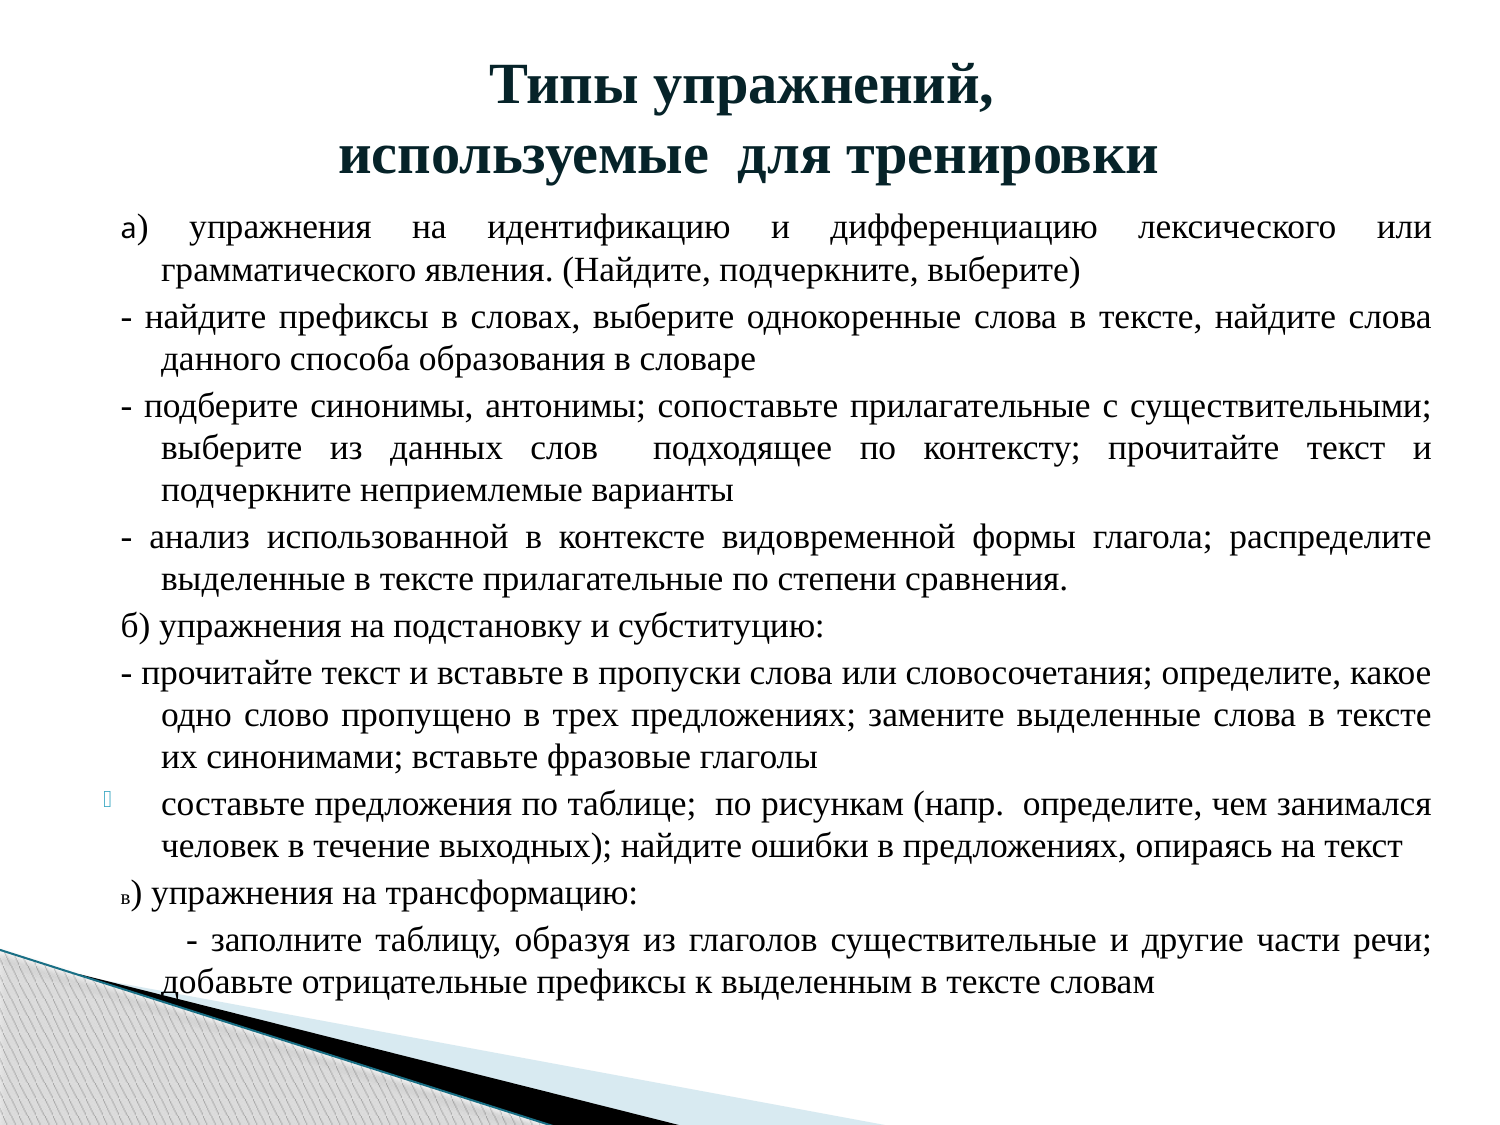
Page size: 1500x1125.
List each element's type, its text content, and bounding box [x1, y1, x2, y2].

title Типы упражнений, используемые для тренировки [75, 45, 1424, 185]
list а) упражнения на идентификацию и дифференциацию лексического или грамматического явления. (Найдите, подчеркните, выберите) - найдите префиксы в словах, выберите однокоренные слова в тексте, найдите слова данного способа образования в словаре - подберите синонимы, антонимы; сопоставьте прилагательные с существительными; выберите из данных слов подходящее по контексту; прочитайте текст и подчеркните неприемлемые варианты - анализ использованной в контексте видовременной формы глагола; распределите выделенные в тексте прилагательные по степени сравнения. б) упражнения на подстановку и субституцию: - прочитайте текст и вставьте в пропуски слова или словосочетания; определите, какое одно слово пропущено в трех предложениях; замените выделенные слова в тексте их синонимами; вставьте фразовые глаголы составьте предложения по таблице; по рисункам (напр. определите, чем занимался человек в течение выходных); найдите ошибки в предложениях, опираясь на текст в) упражнения на трансформацию: - заполните таблицу, образуя из глаголов существительные и другие части речи; добавьте отрицательные префиксы к выделенным в тексте словам [88, 196, 1447, 1059]
